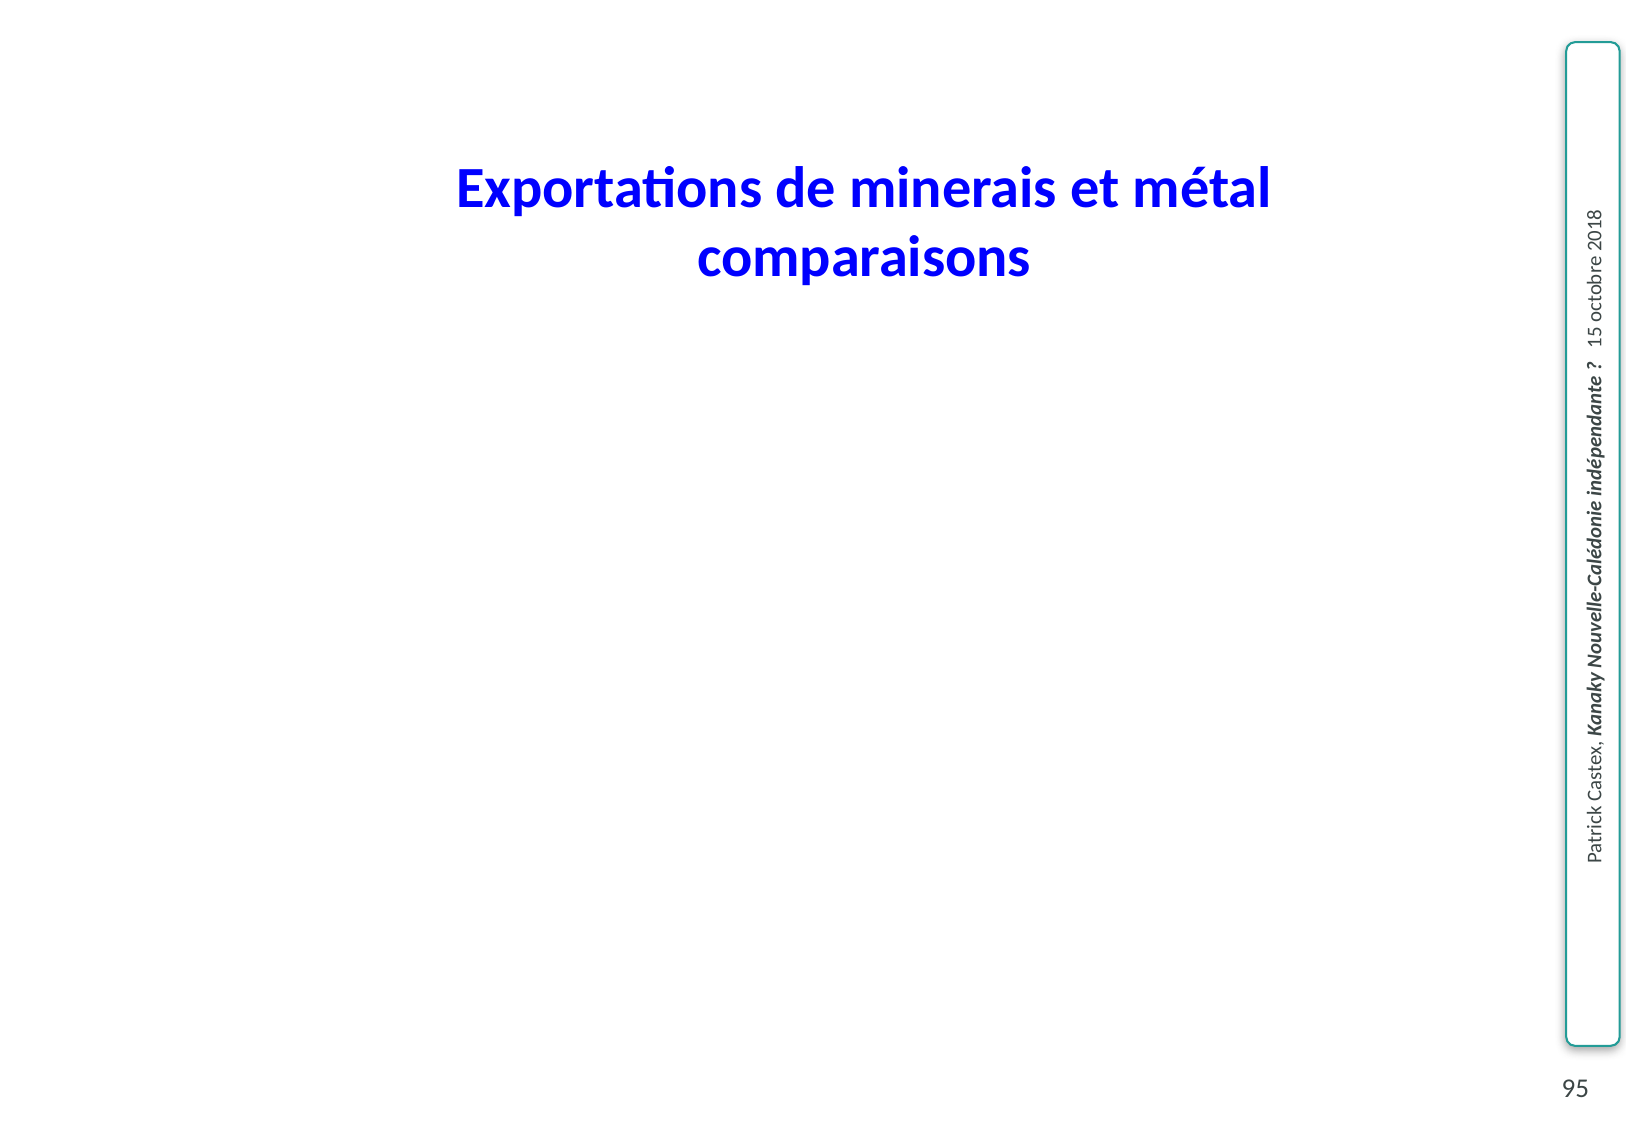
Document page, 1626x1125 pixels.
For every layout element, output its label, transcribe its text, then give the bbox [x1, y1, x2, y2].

title Exportations de minerais et métal comparaisons [314, 141, 1414, 304]
